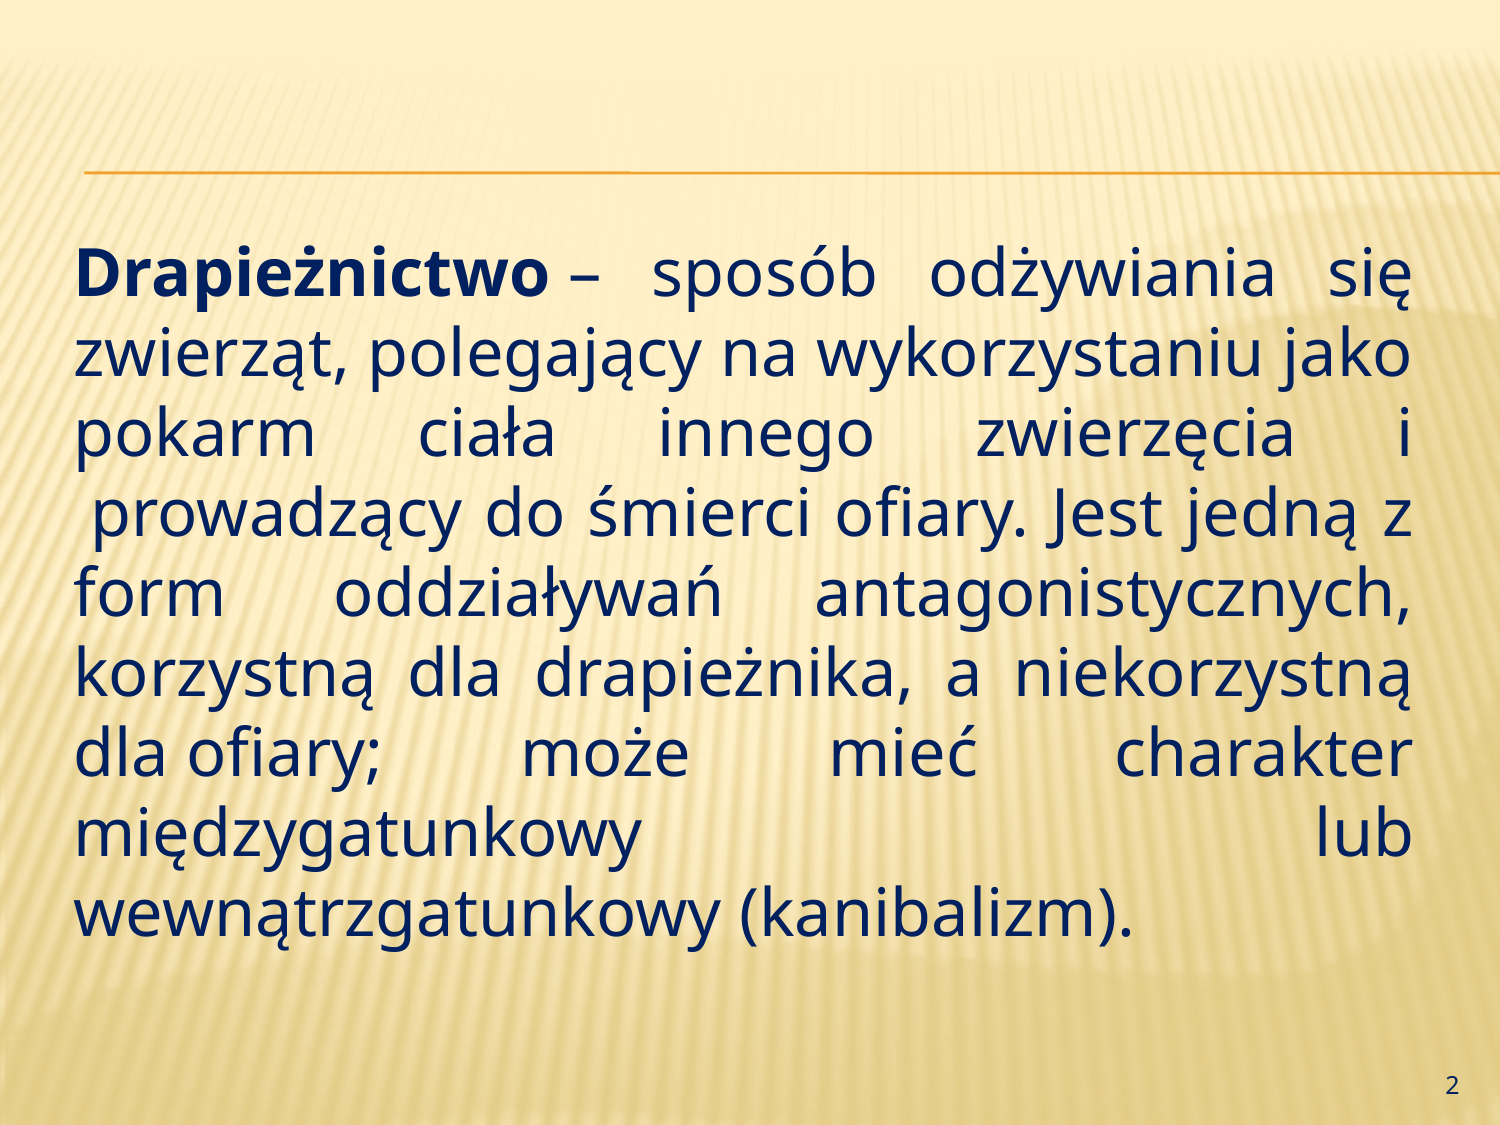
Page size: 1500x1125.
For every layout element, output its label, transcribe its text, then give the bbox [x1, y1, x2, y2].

text_box Drapieżnictwo – sposób odżywiania się zwierząt, polegający na wykorzystaniu jako pokarm ciała innego zwierzęcia i prowadzący do śmierci ofiary. Jest jedną z form oddziaływań antagonistycznych, korzystną dla drapieżnika, a niekorzystną dla ofiary; może mieć charakter międzygatunkowy lub wewnątrzgatunkowy (kanibalizm). [58, 222, 1430, 1002]
slide_number 2 [1350, 1061, 1475, 1103]
